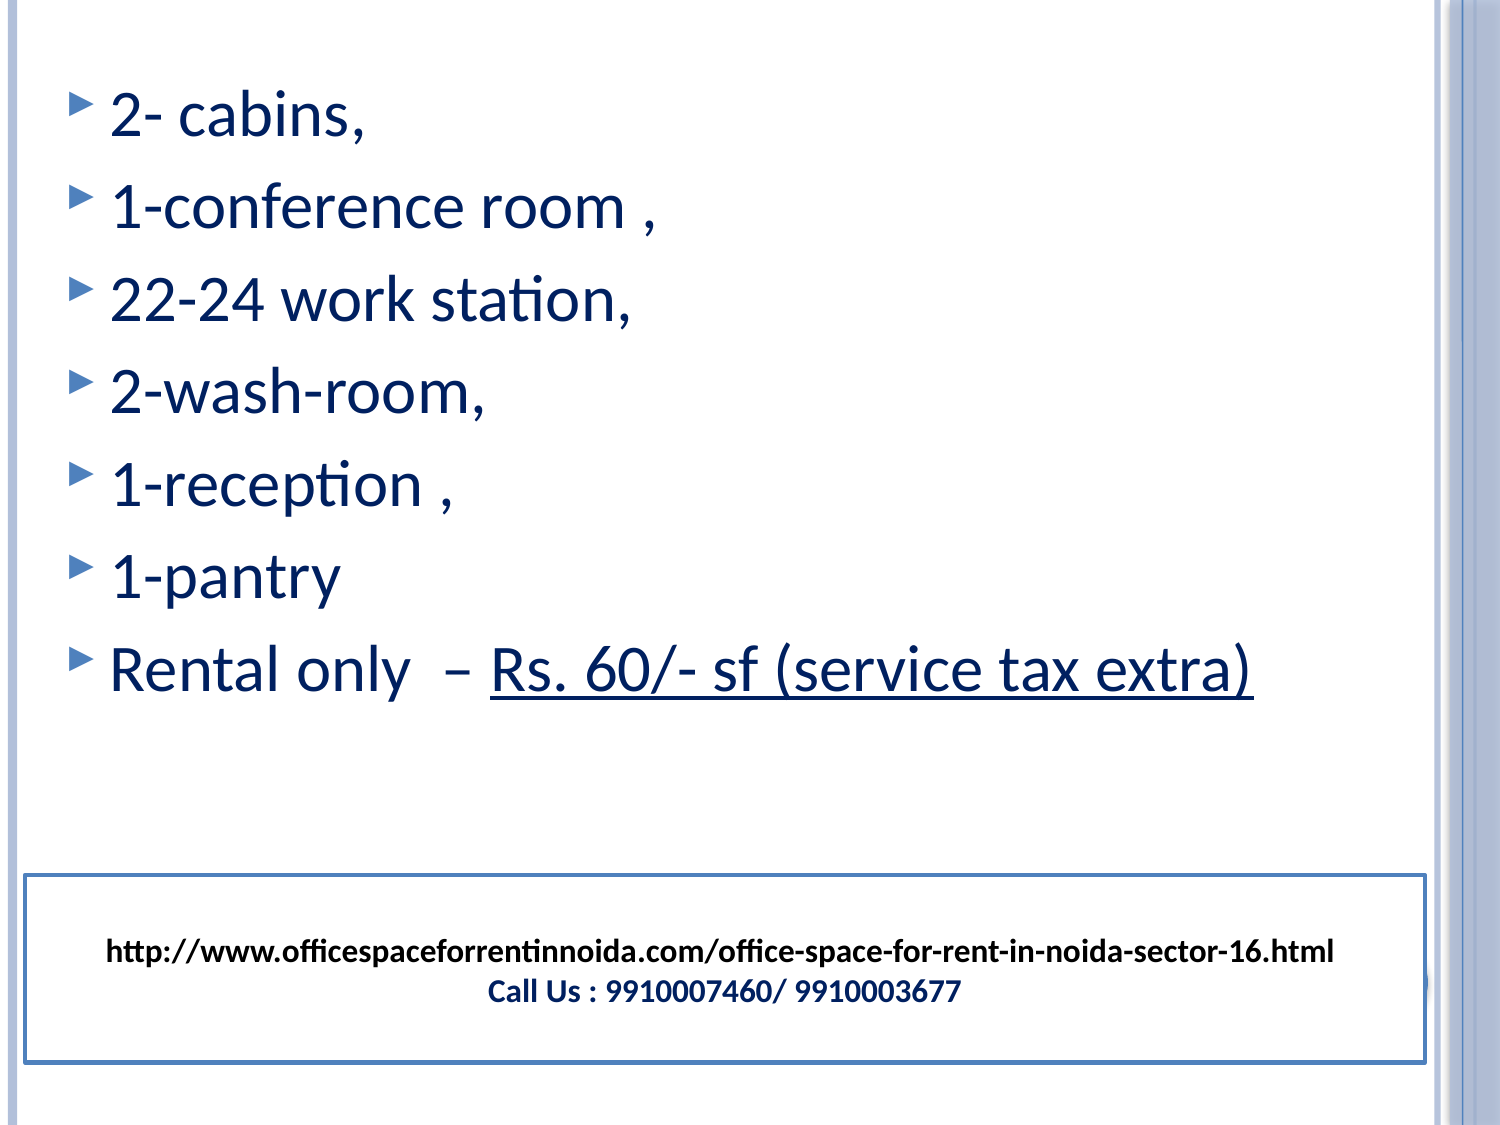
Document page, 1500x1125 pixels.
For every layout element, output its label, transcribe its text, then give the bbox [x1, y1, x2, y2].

text_box 2- cabins, 1-conference room , 22-24 work station, 2-wash-room, 1-reception , 1-pantry Rental only – Rs. 60/- sf (service tax extra) [49, 62, 1400, 712]
text_box http://www.officespaceforrentinnoida.com/office-space-for-rent-in-noida-sector-16.html Call Us : 9910007460/ 9910003677 [23, 873, 1427, 1065]
